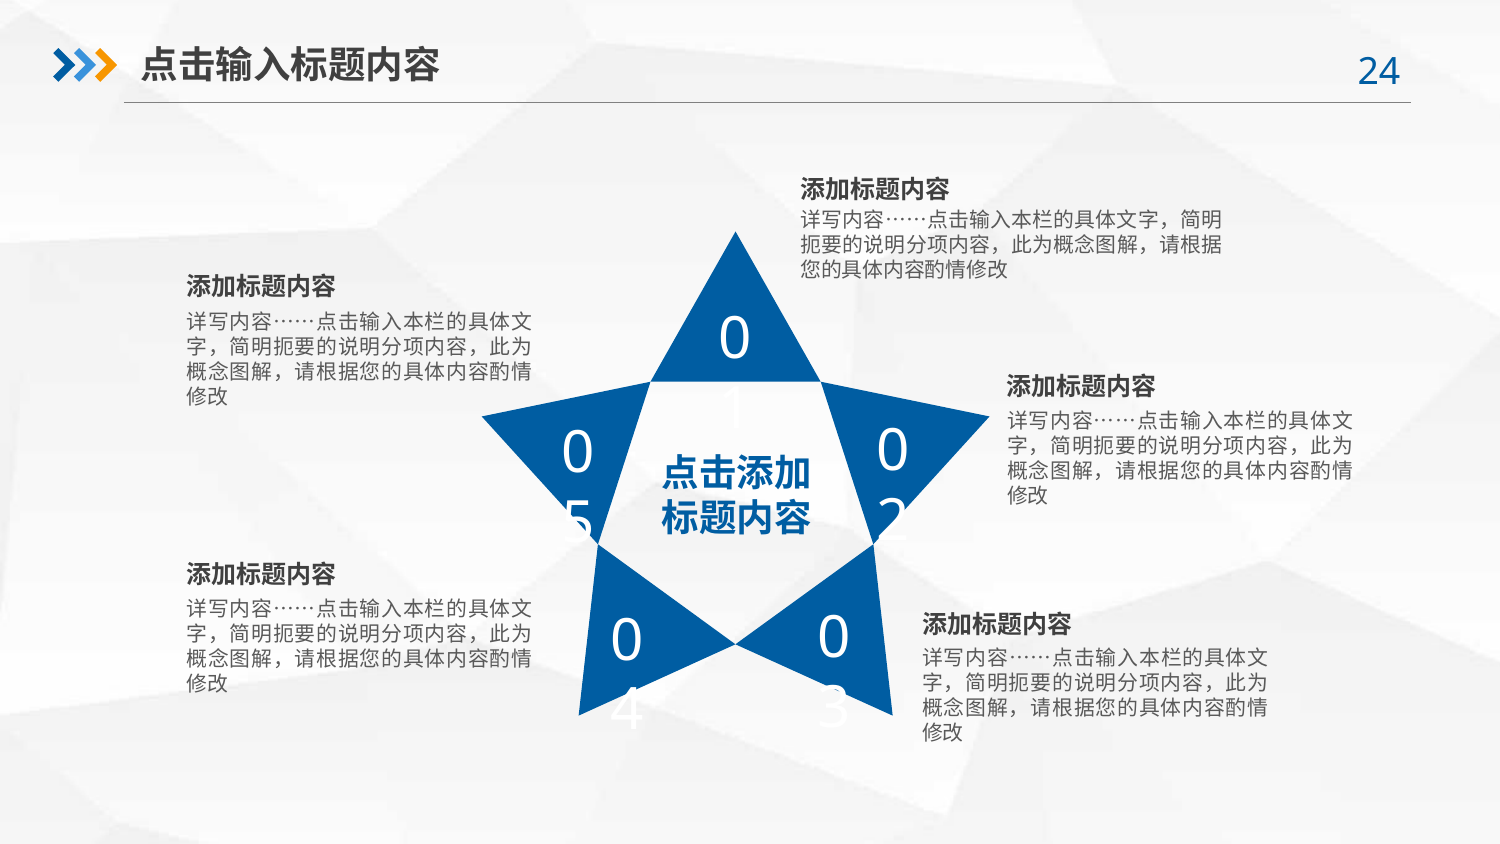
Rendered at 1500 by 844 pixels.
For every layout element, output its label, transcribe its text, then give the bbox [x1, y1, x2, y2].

text_box 添加标题内容 [800, 173, 1008, 204]
text_box 添加标题内容 [1006, 370, 1214, 401]
text_box 点击输入标题内容 [140, 32, 491, 95]
text_box [650, 231, 821, 382]
text_box 添加标题内容 [186, 558, 384, 589]
text_box 03 [804, 599, 864, 740]
text_box 详写内容……点击输入本栏的具体文字，简明扼要的说明分项内容，此为概念图解，请根据您的具体内容酌情修改 [1007, 407, 1354, 508]
text_box [735, 551, 893, 716]
text_box 01 [705, 300, 765, 441]
text_box 详写内容……点击输入本栏的具体文字，简明扼要的说明分项内容，此为概念图解，请根据您的具体内容酌情修改 [922, 644, 1269, 745]
text_box 详写内容……点击输入本栏的具体文字，简明扼要的说明分项内容，此为概念图解，请根据您的具体内容酌情修改 [186, 595, 533, 696]
text_box 添加标题内容 [186, 270, 364, 301]
text_box 详写内容……点击输入本栏的具体文字，简明扼要的说明分项内容，此为概念图解，请根据您的具体内容酌情修改 [186, 308, 533, 409]
text_box [578, 551, 735, 716]
text_box 02 [863, 412, 923, 553]
text_box [820, 381, 990, 513]
text_box [481, 381, 651, 514]
text_box 详写内容……点击输入本栏的具体文字，简明扼要的说明分项内容，此为概念图解，请根据您的具体内容酌情修改 [800, 206, 1223, 282]
text_box 04 [598, 601, 657, 742]
picture [0, 0, 1500, 844]
text_box 05 [549, 414, 608, 554]
text_box 点击添加标题内容 [655, 449, 819, 540]
text_box 添加标题内容 [922, 608, 1130, 639]
